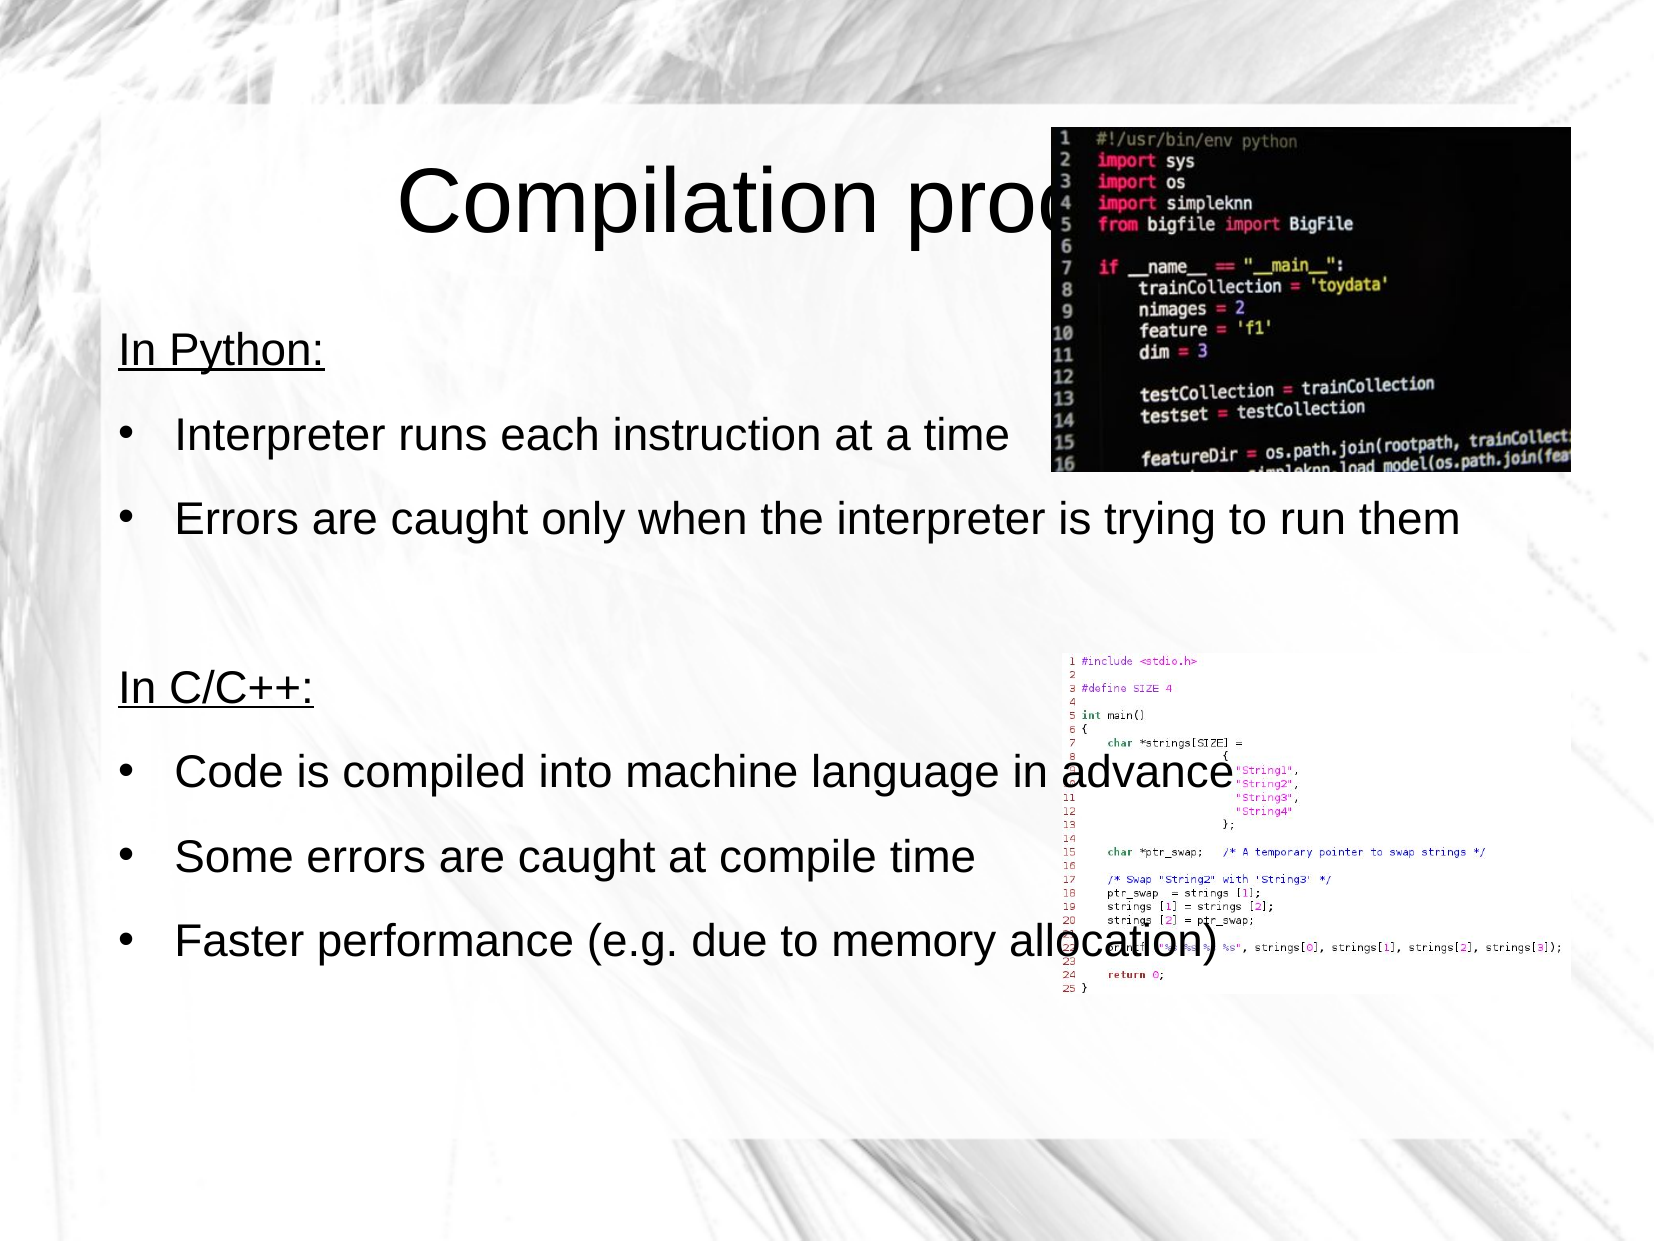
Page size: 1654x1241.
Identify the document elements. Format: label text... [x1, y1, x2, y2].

picture [0, 0, 1654, 1241]
title Compilation process [118, 112, 1506, 281]
list In Python: Interpreter runs each instruction at a time Errors are caught only when the interpreter is trying to run them In C/C++: Code is compiled into machine language in advance Some errors are caught at compile time Faster performance (e.g. due to memory allocation) [118, 319, 1571, 1102]
